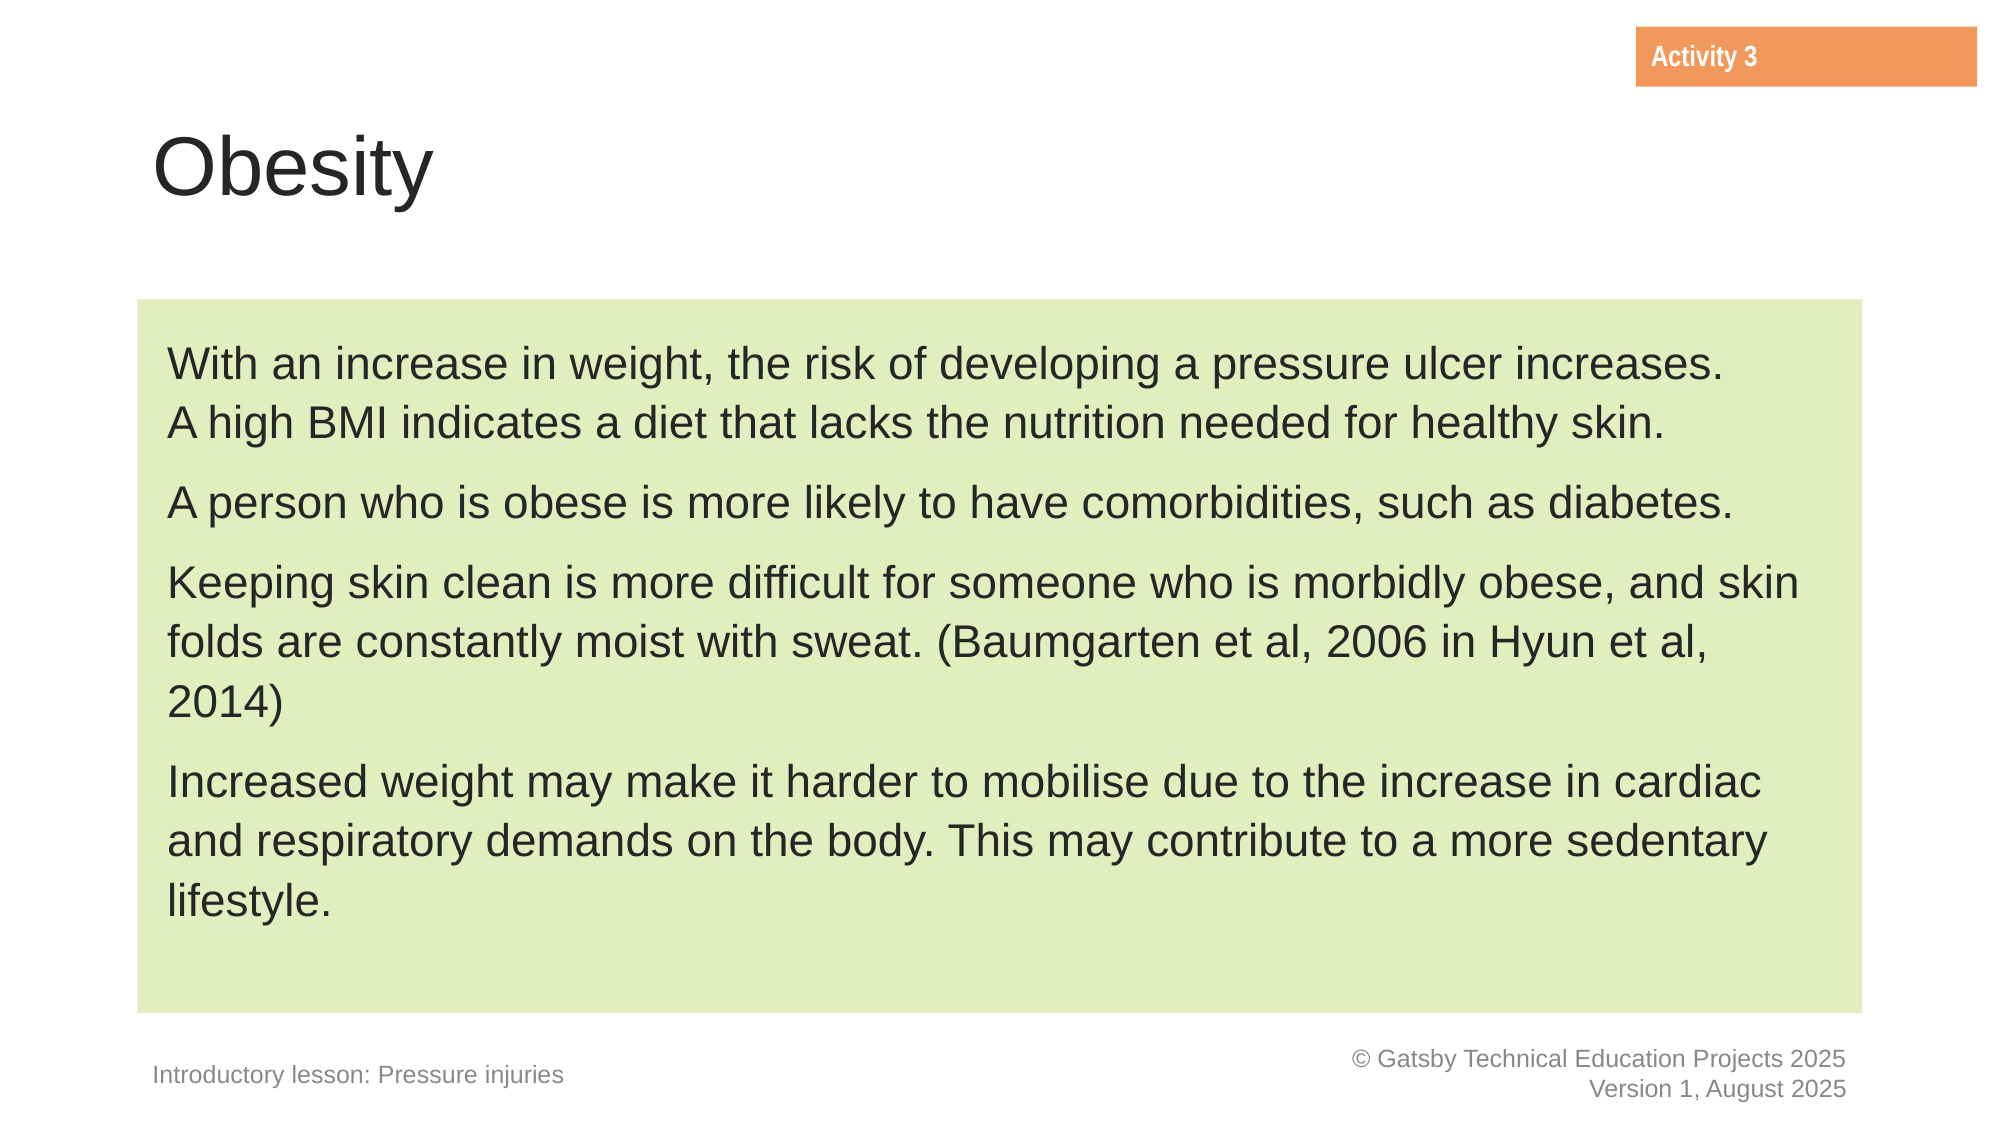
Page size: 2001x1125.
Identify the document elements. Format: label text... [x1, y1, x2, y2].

list Introductory lesson: Pressure injuries [137, 1042, 829, 1103]
title Obesity [137, 59, 1863, 278]
list Activity 3 [1636, 26, 1978, 87]
list With an increase in weight, the risk of developing a pressure ulcer increases. A high BMI indicates a diet that lacks the nutrition needed for healthy skin. A person who is obese is more likely to have comorbidities, such as diabetes. Keeping skin clean is more difficult for someone who is morbidly obese, and skin folds are constantly moist with sweat. (Baumgarten et al, 2006 in Hyun et al, 2014) Increased weight may make it harder to mobilise due to the increase in cardiac and respiratory demands on the body. This may contribute to a more sedentary lifestyle. [137, 299, 1863, 1014]
